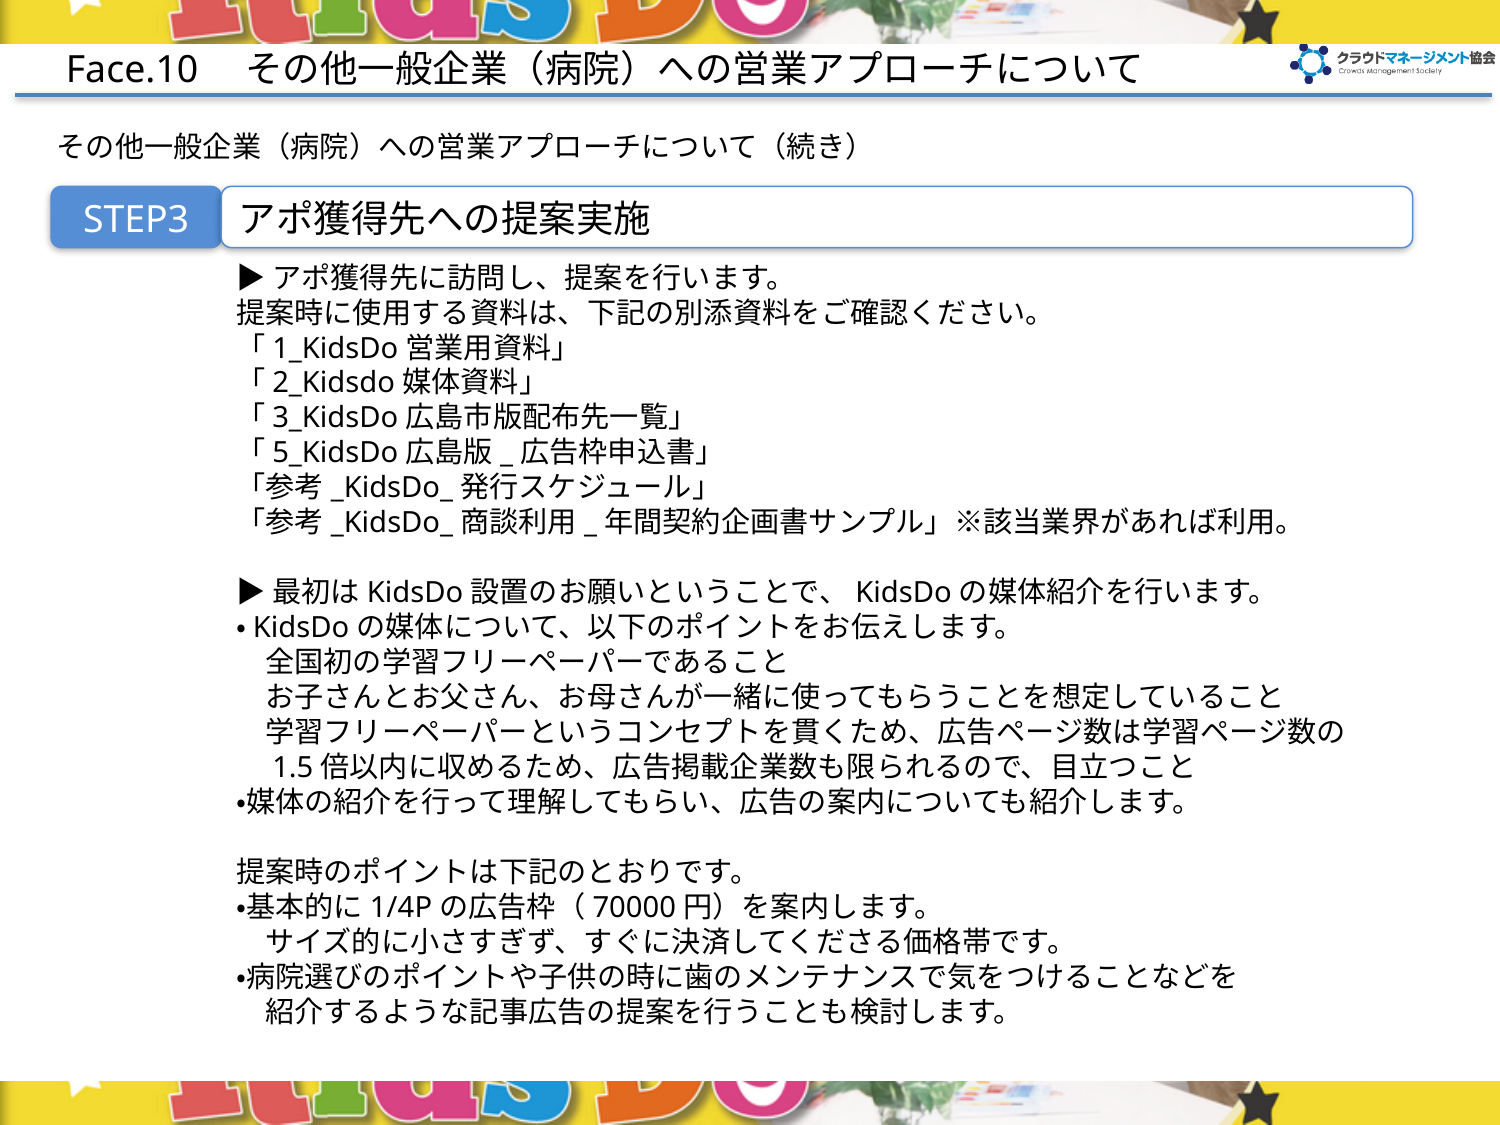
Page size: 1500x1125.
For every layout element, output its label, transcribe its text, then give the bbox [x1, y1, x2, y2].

text_box Face.10 その他一般企業（病院）への営業アプローチについて [51, 52, 1266, 93]
picture [0, 1081, 1500, 1125]
text_box アポ獲得先への提案実施 [220, 185, 1414, 249]
text_box ▶アポ獲得先に訪問し、提案を行います。 提案時に使用する資料は、下記の別添資料をご確認ください。 「1_KidsDo営業用資料」 「2_Kidsdo媒体資料」 「3_KidsDo広島市版配布先一覧」 「5_KidsDo広島版_広告枠申込書」 「参考_KidsDo_発行スケジュール」 「参考_KidsDo_商談利用_年間契約企画書サンプル」※該当業界があれば利用。 ▶最初はKidsDo設置のお願いということで、KidsDoの媒体紹介を行います。 ・KidsDoの媒体について、以下のポイントをお伝えします。 全国初の学習フリーペーパーであること お子さんとお父さん、お母さんが一緒に使ってもらうことを想定していること 学習フリーペーパーというコンセプトを貫くため、広告ページ数は学習ページ数の 1.5倍以内に収めるため、広告掲載企業数も限られるので、目立つこと ・媒体の紹介を行って理解してもらい、広告の案内についても紹介します。 提案時のポイントは下記のとおりです。 ・基本的に1/4Pの広告枠（70000円）を案内します。 サイズ的に小さすぎず、すぐに決済してくださる価格帯です。 ・病院選びのポイントや子供の時に歯のメンテナンスで気をつけることなどを 紹介するような記事広告の提案を行うことも検討します。 [221, 251, 1413, 1036]
text_box STEP3 [50, 185, 219, 249]
text_box その他一般企業（病院）への営業アプローチについて（続き） [41, 121, 1462, 171]
picture [0, 0, 1500, 90]
